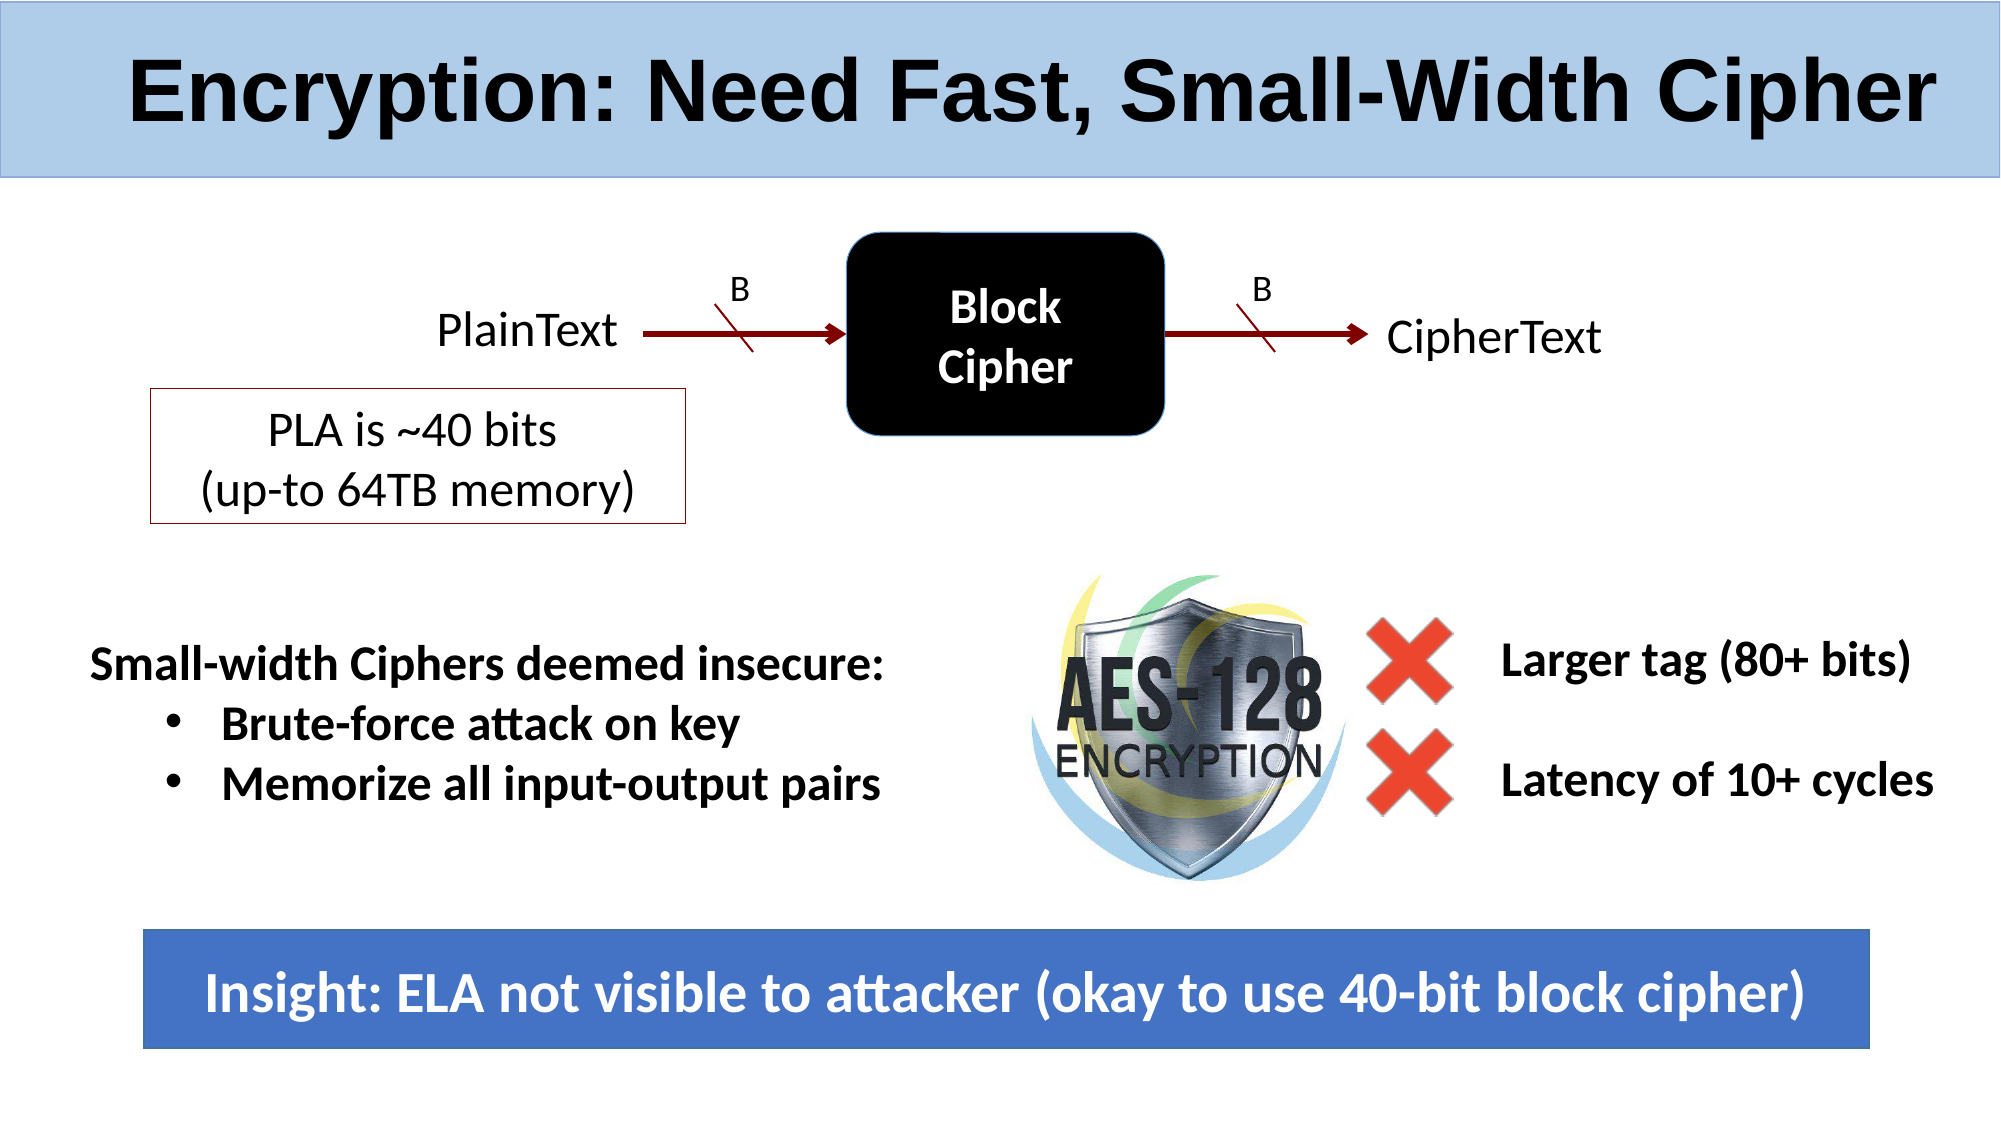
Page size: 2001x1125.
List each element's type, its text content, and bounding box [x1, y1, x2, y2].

text_box B [1237, 256, 1288, 316]
text_box Block Cipher [845, 231, 1166, 437]
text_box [714, 304, 754, 353]
text_box Insight: ELA not visible to attacker (okay to use 40-bit block cipher) [143, 929, 1870, 1049]
text_box Small-width Ciphers deemed insecure: Brute-force attack on key Memorize all input-output pairs [75, 623, 938, 879]
text_box PlainText [421, 288, 634, 364]
picture [1014, 564, 1363, 913]
text_box PLA is ~40 bits (up-to 64TB memory) [150, 388, 686, 524]
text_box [1365, 617, 1975, 816]
title Encryption: Need Fast, Small-Width Cipher [112, 34, 1975, 151]
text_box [1236, 304, 1276, 353]
text_box CipherText [1372, 296, 1618, 371]
text_box B [715, 256, 766, 316]
